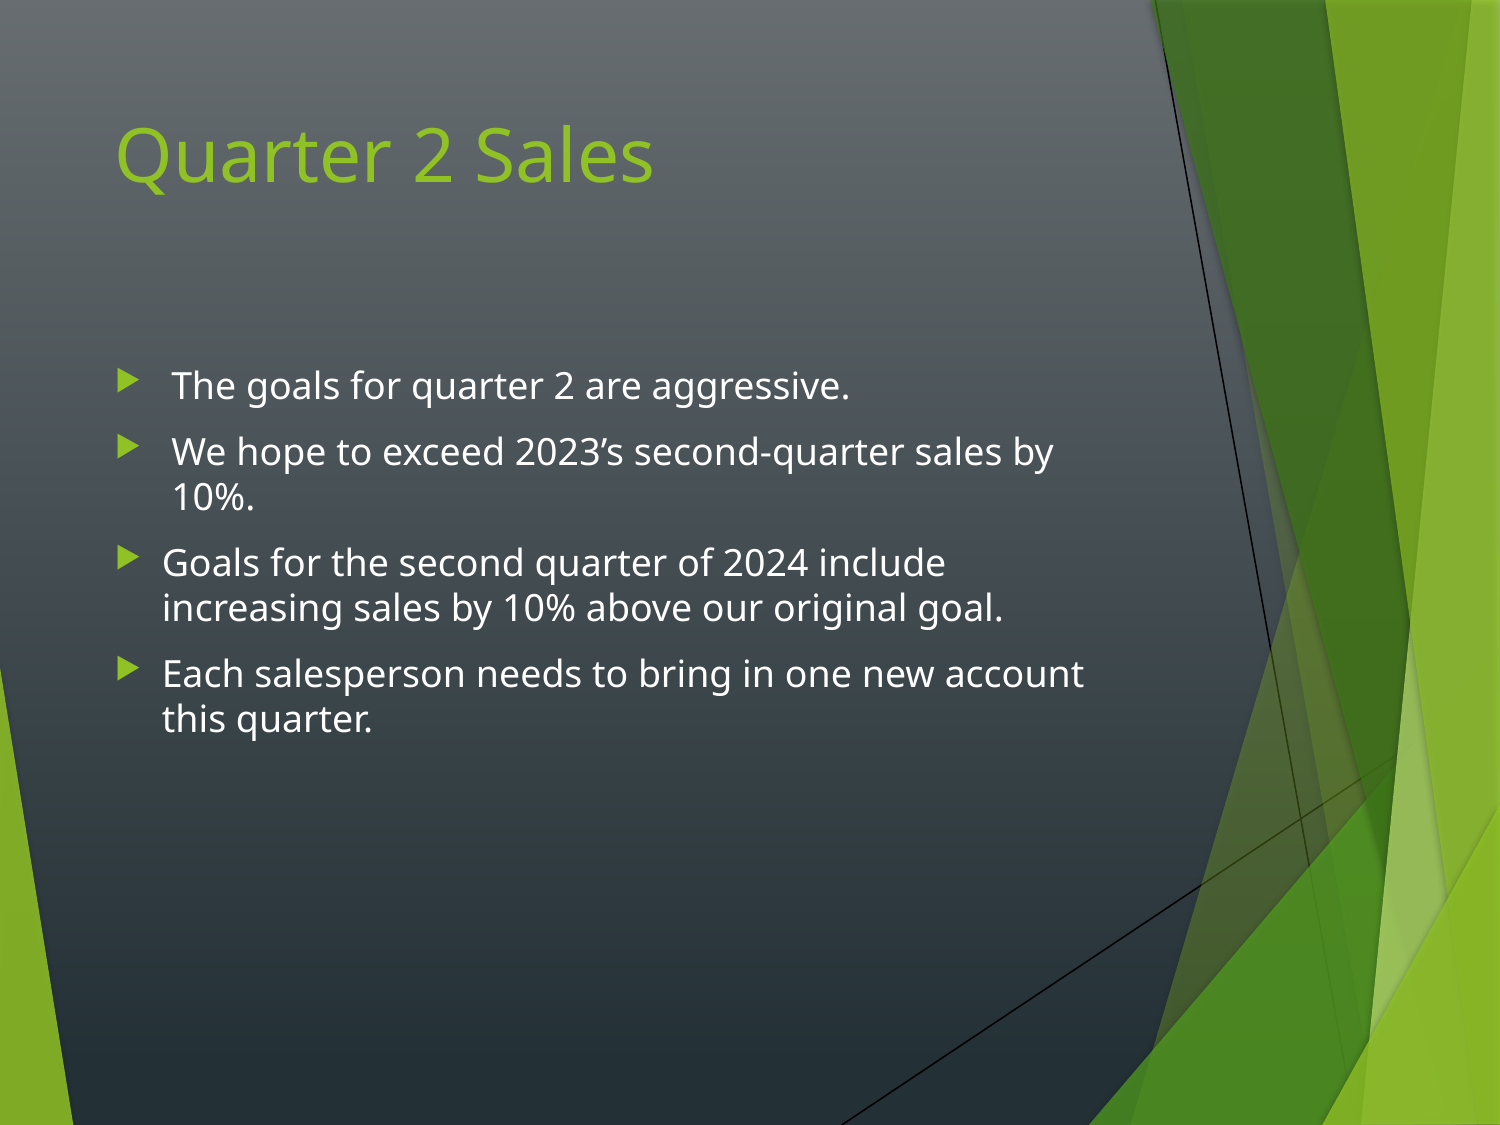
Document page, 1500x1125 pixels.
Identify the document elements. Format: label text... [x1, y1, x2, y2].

title Quarter 2 Sales [99, 99, 1142, 317]
list The goals for quarter 2 are aggressive. We hope to exceed 2023’s second-quarter sales by 10%. Goals for the second quarter of 2024 include increasing sales by 10% above our original goal. Each salesperson needs to bring in one new account this quarter. [99, 354, 1142, 992]
